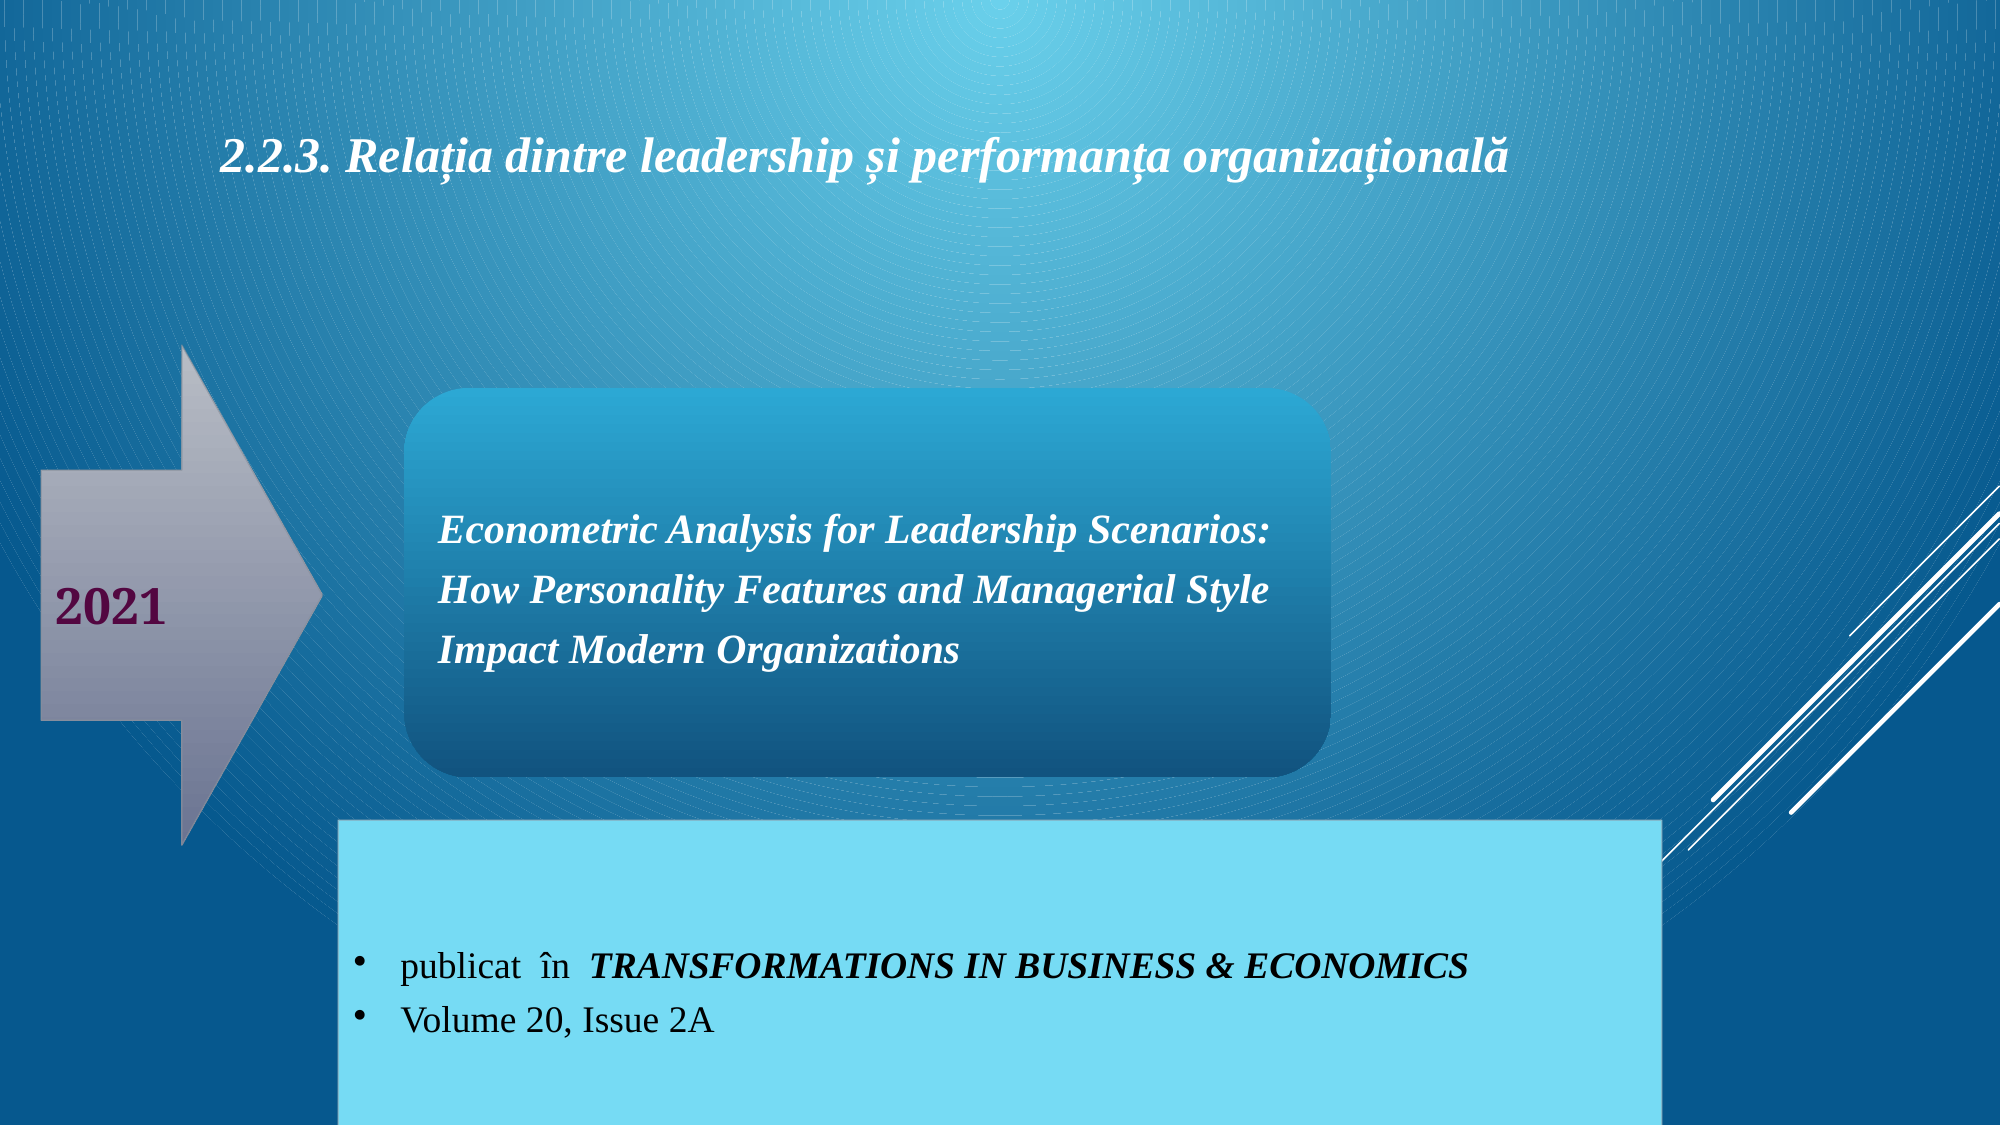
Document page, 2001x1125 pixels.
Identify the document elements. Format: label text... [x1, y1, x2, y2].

text_box 2021 [40, 344, 324, 846]
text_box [337, 344, 1663, 1125]
text_box 2.2.3. Relația dintre leadership și performanța organizațională [206, 85, 1712, 191]
